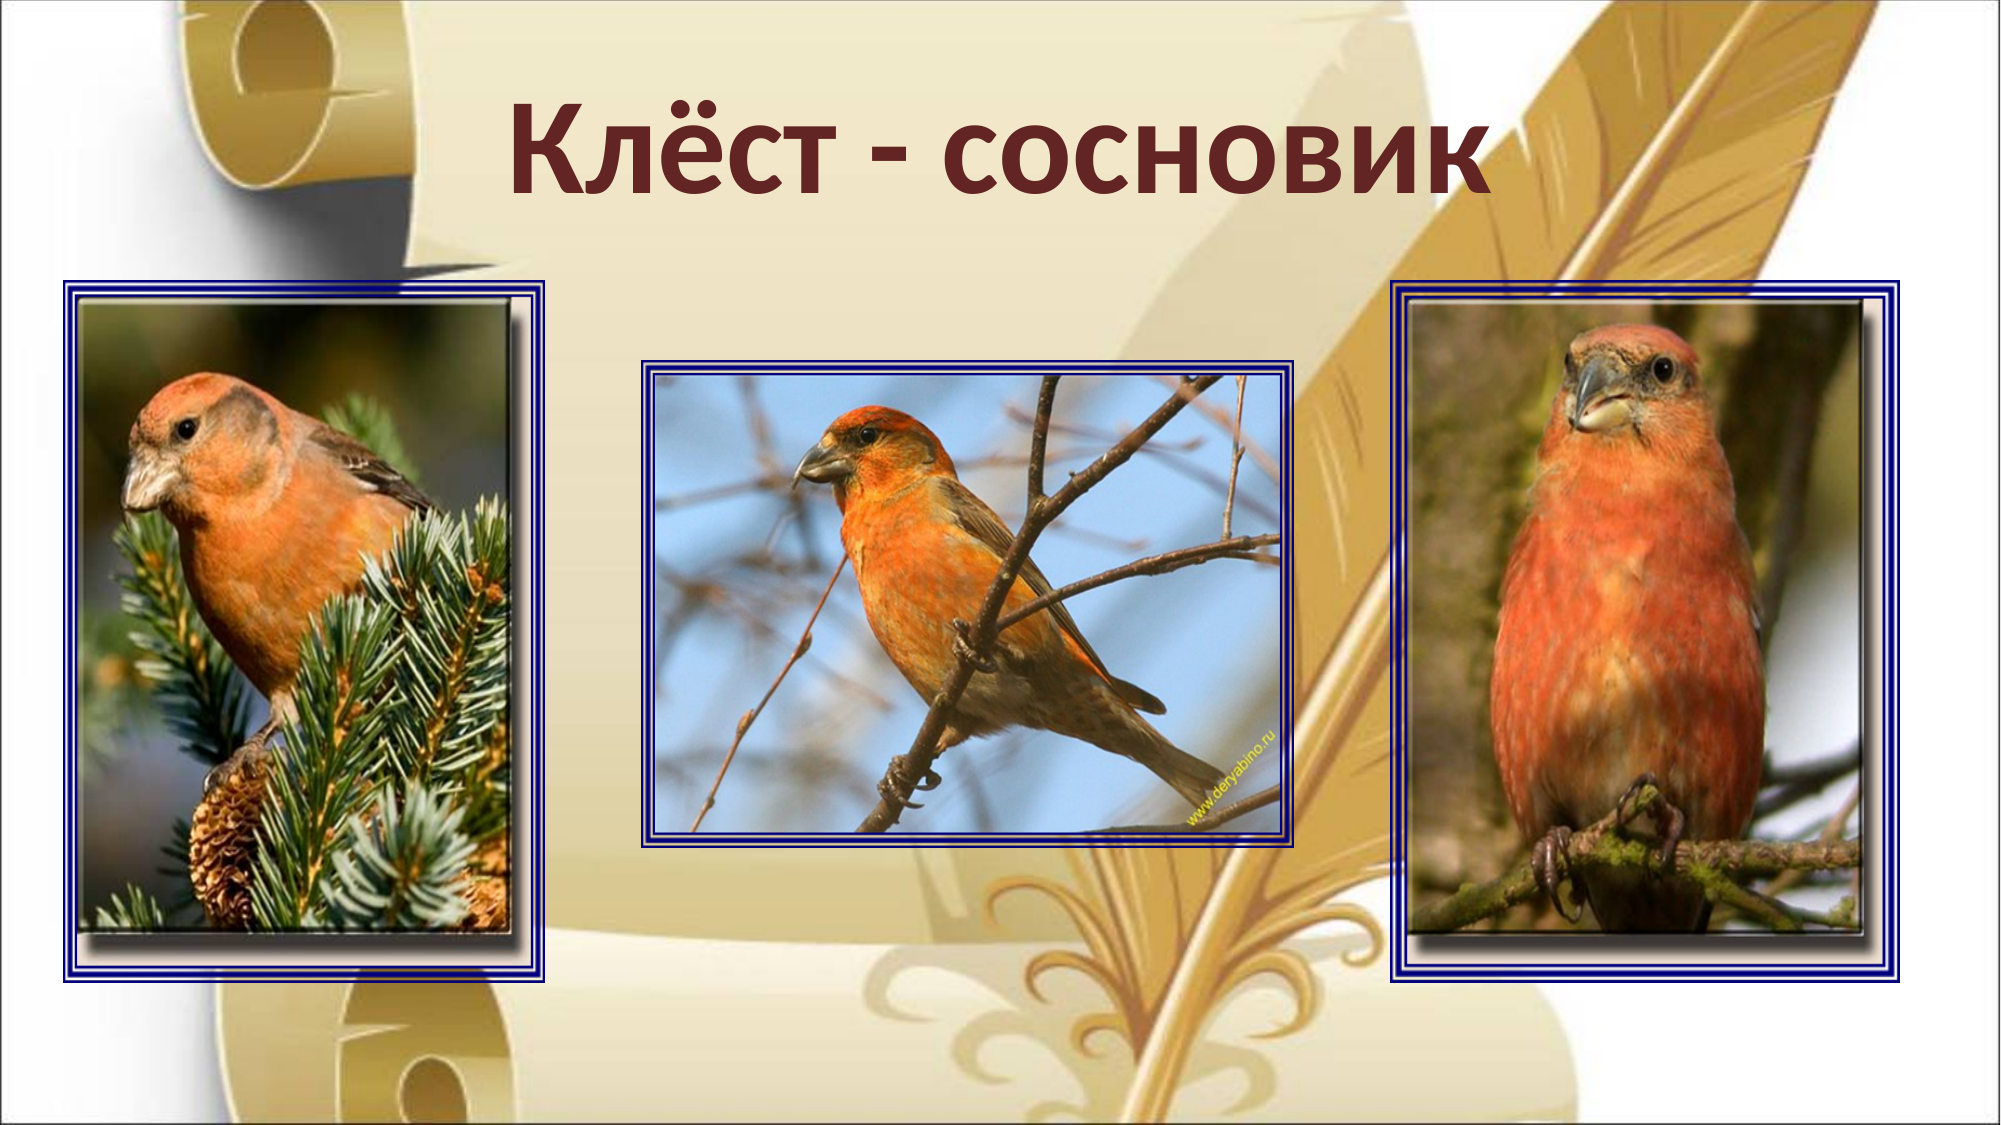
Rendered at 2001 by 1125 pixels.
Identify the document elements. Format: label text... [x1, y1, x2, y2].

title Клёст - сосновик [99, 45, 1900, 233]
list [63, 279, 546, 983]
picture [0, 0, 2001, 1125]
